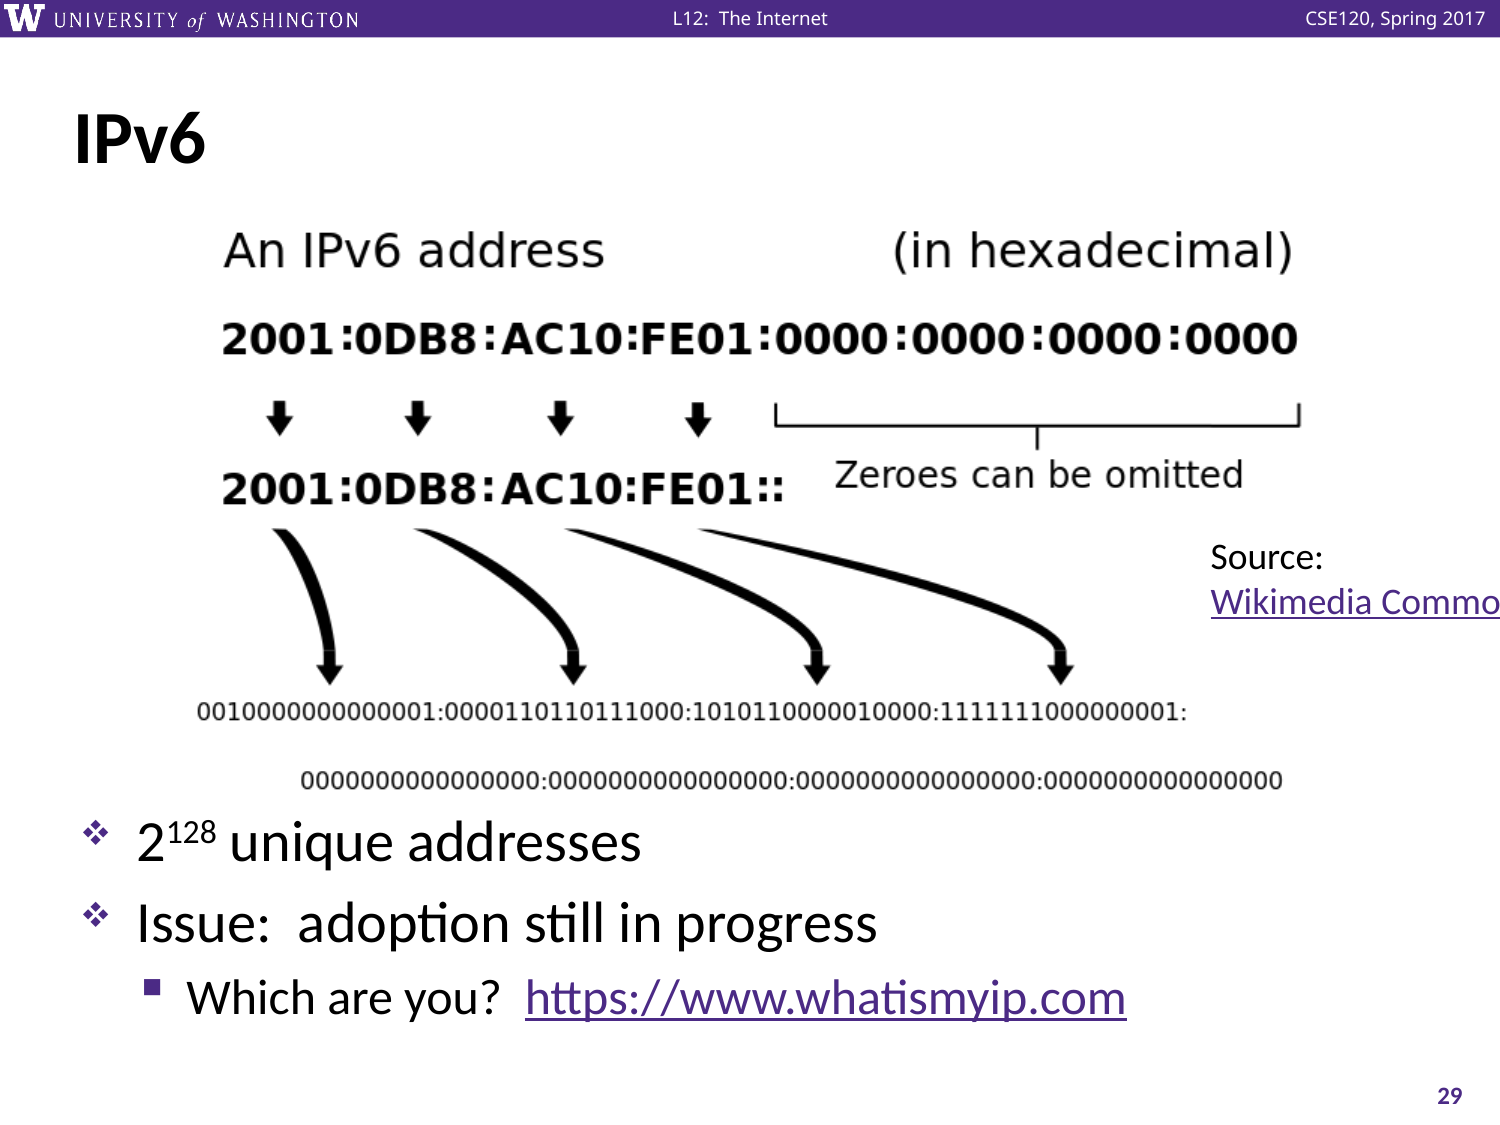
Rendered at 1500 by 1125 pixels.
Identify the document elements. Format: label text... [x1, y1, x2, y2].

list 2128 unique addresses Issue: adoption still in progress Which are you? https://www.whatismyip.com [64, 223, 1438, 1040]
slide_number 29 [1400, 1065, 1500, 1125]
text_box Source: Wikimedia Commons [1314, 524, 1500, 630]
picture [4, 4, 358, 32]
picture [193, 223, 1309, 800]
title IPv6 [58, 71, 1438, 197]
